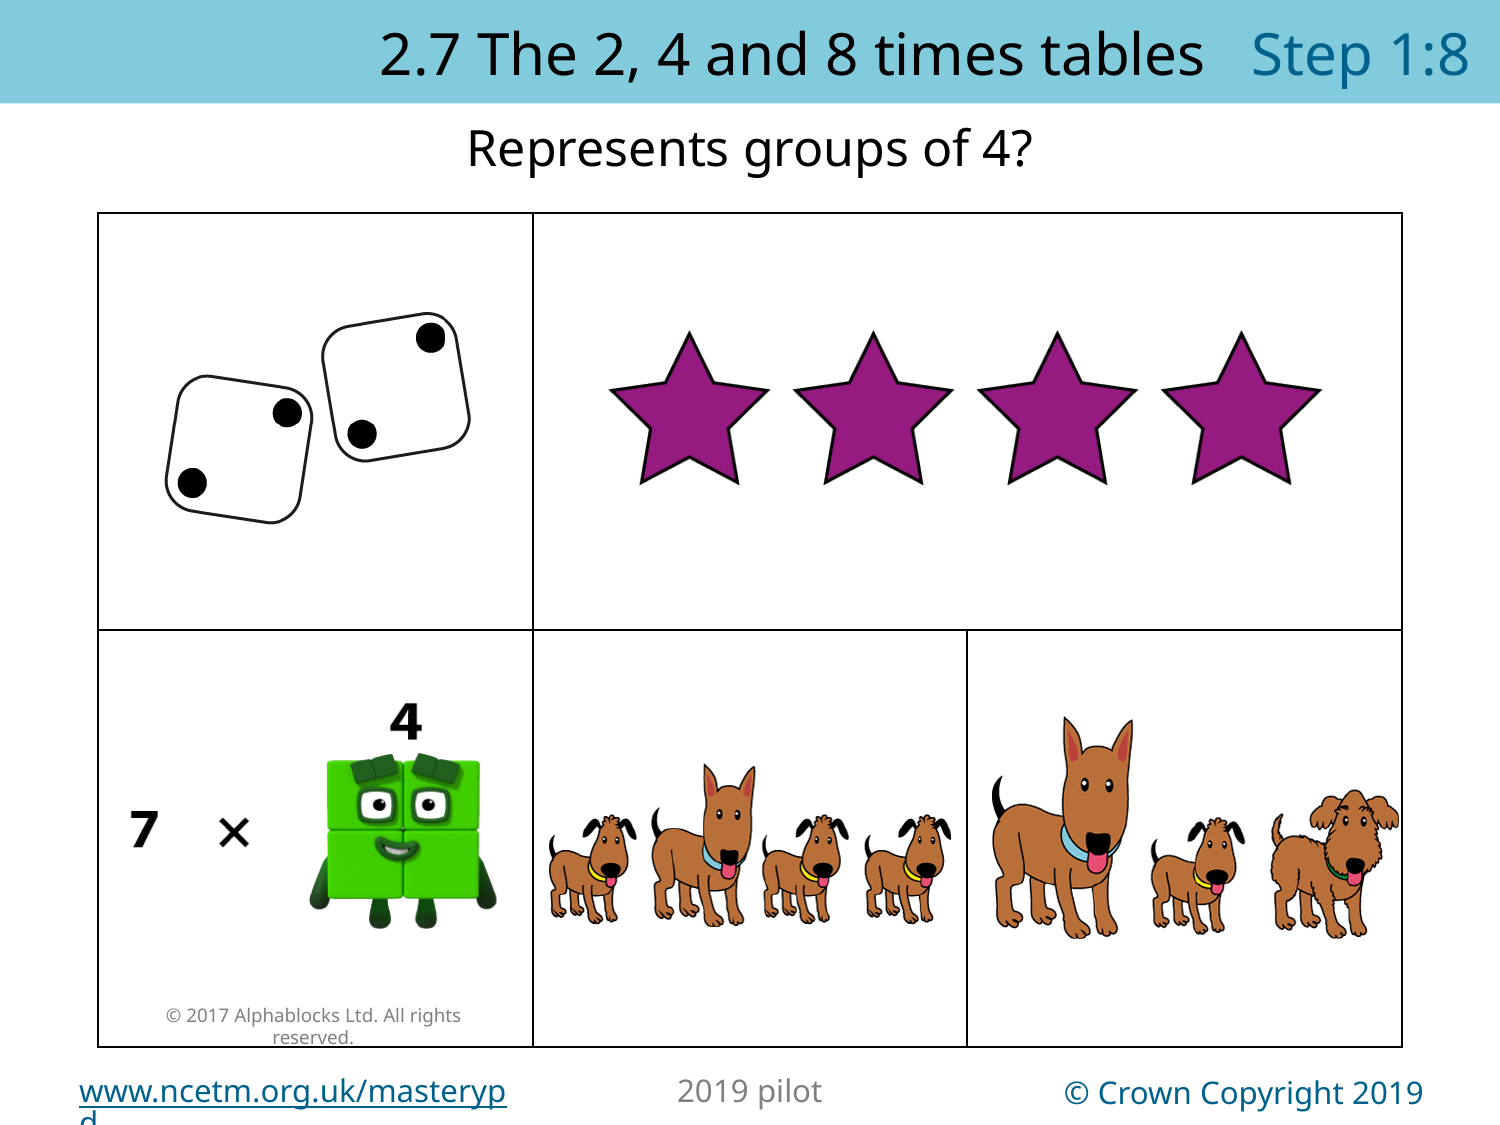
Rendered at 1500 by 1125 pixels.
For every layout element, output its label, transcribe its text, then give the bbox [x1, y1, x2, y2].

table_cell [534, 631, 966, 1046]
text_box Represents groups of 4? [452, 108, 1048, 184]
table_cell [968, 631, 1401, 1046]
picture [116, 312, 527, 536]
picture [535, 330, 1393, 486]
table_cell [99, 631, 532, 1046]
list 2.7 The 2, 4 and 8 times tables Step 1:8 [0, 0, 1500, 104]
picture [123, 692, 502, 939]
table_header [99, 214, 532, 629]
text_box © 2017 Alphablocks Ltd. All rights reserved. [108, 995, 518, 1056]
picture [992, 716, 1399, 940]
picture [549, 763, 951, 927]
table_header [534, 214, 1401, 629]
